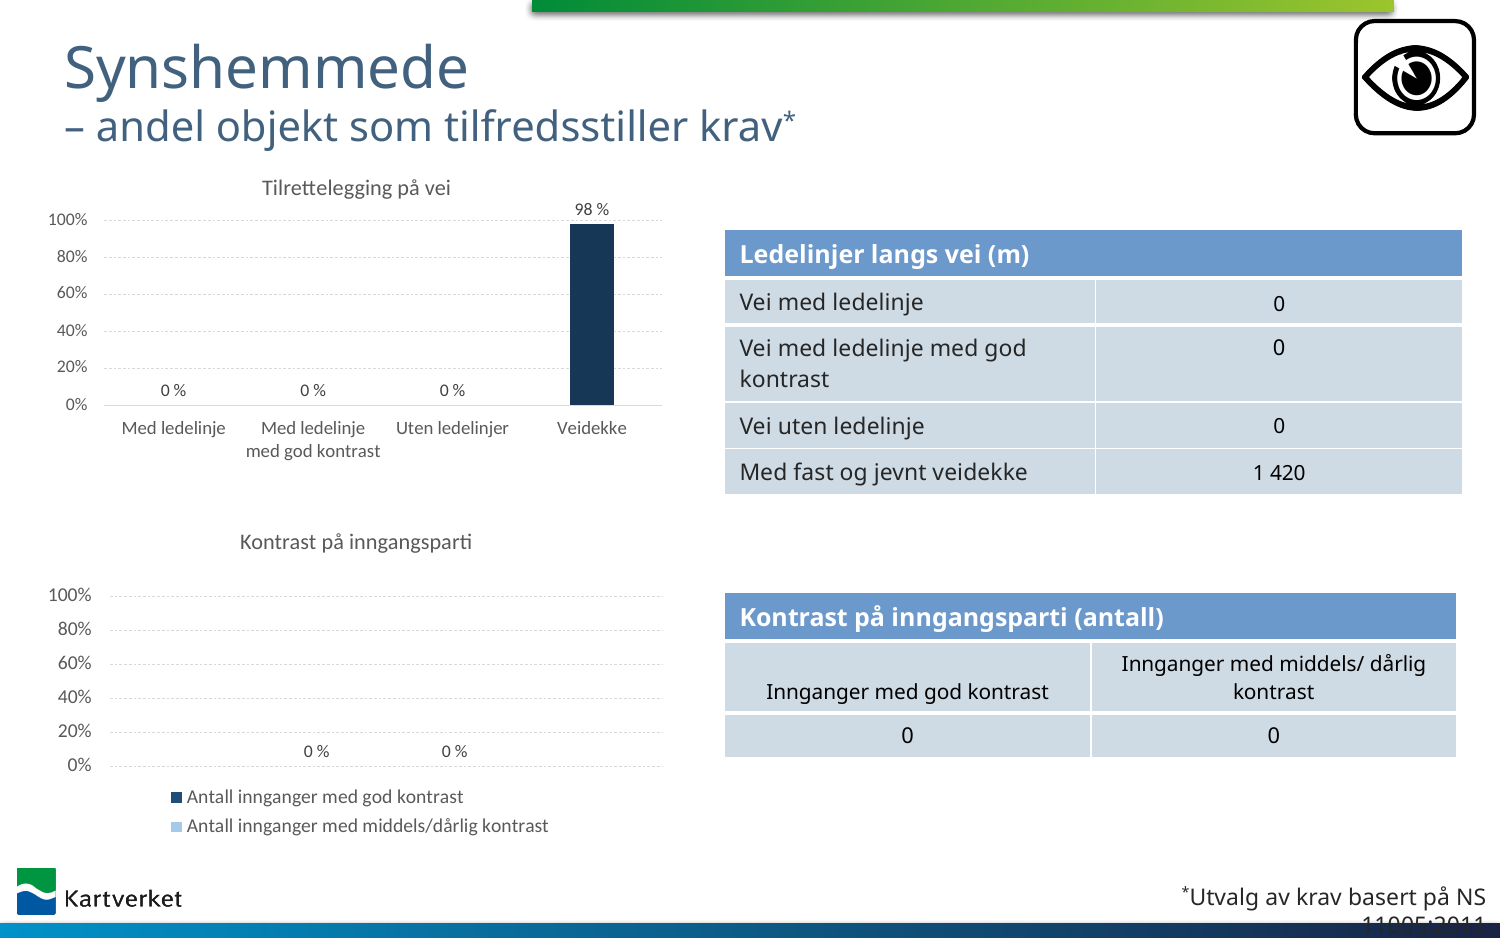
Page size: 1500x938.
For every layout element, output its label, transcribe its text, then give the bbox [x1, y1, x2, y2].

table_cell 1 420 [1096, 449, 1462, 494]
table_header Kontrast på inngangsparti (antall) [725, 593, 1456, 639]
table_cell 0 [725, 715, 1090, 757]
table_cell 0 [1096, 327, 1462, 401]
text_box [1355, 20, 1475, 134]
table_cell Vei med ledelinje [725, 280, 1095, 323]
picture [41, 520, 673, 846]
table_cell Vei uten ledelinje [725, 403, 1095, 448]
text_box Synshemmede – andel objekt som tilfredsstiller krav* [49, 24, 1431, 158]
table_cell Innganger med middels/ dårlig kontrast [1092, 643, 1456, 711]
table_cell Vei med ledelinje med god kontrast [725, 327, 1095, 401]
table_cell 0 [1096, 403, 1462, 448]
table_cell Med fast og jevnt veidekke [725, 449, 1095, 494]
picture [41, 166, 673, 492]
table_cell 0 [1096, 280, 1462, 323]
table_cell 0 [1092, 715, 1456, 757]
table_cell Innganger med god kontrast [725, 643, 1090, 711]
text_box *Utvalg av krav basert på NS 11005:2011 [1068, 873, 1500, 938]
table_header Ledelinjer langs vei (m) [725, 230, 1462, 276]
